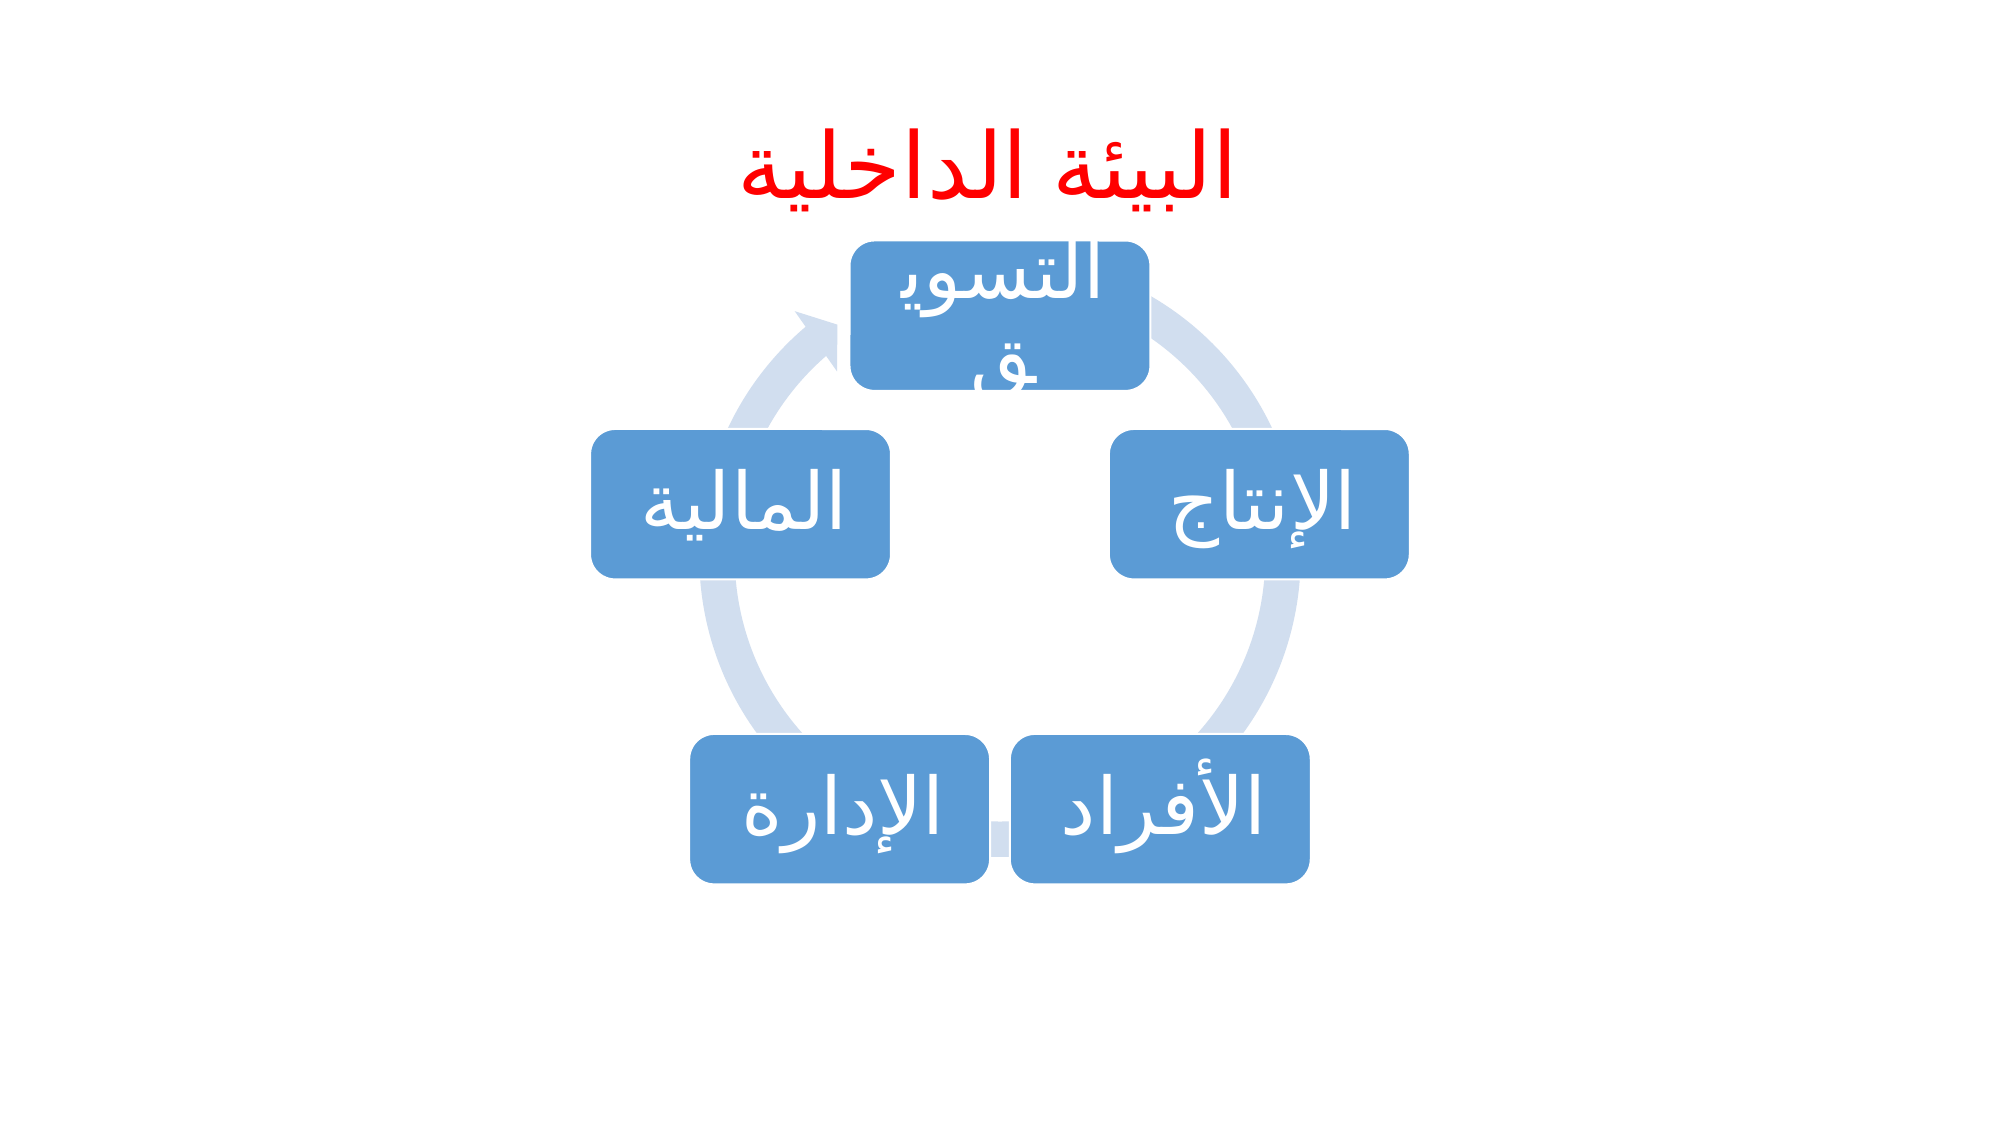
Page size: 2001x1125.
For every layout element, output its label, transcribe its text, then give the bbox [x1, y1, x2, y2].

title البيئة الداخلية [137, 59, 1863, 278]
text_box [324, 240, 1675, 885]
